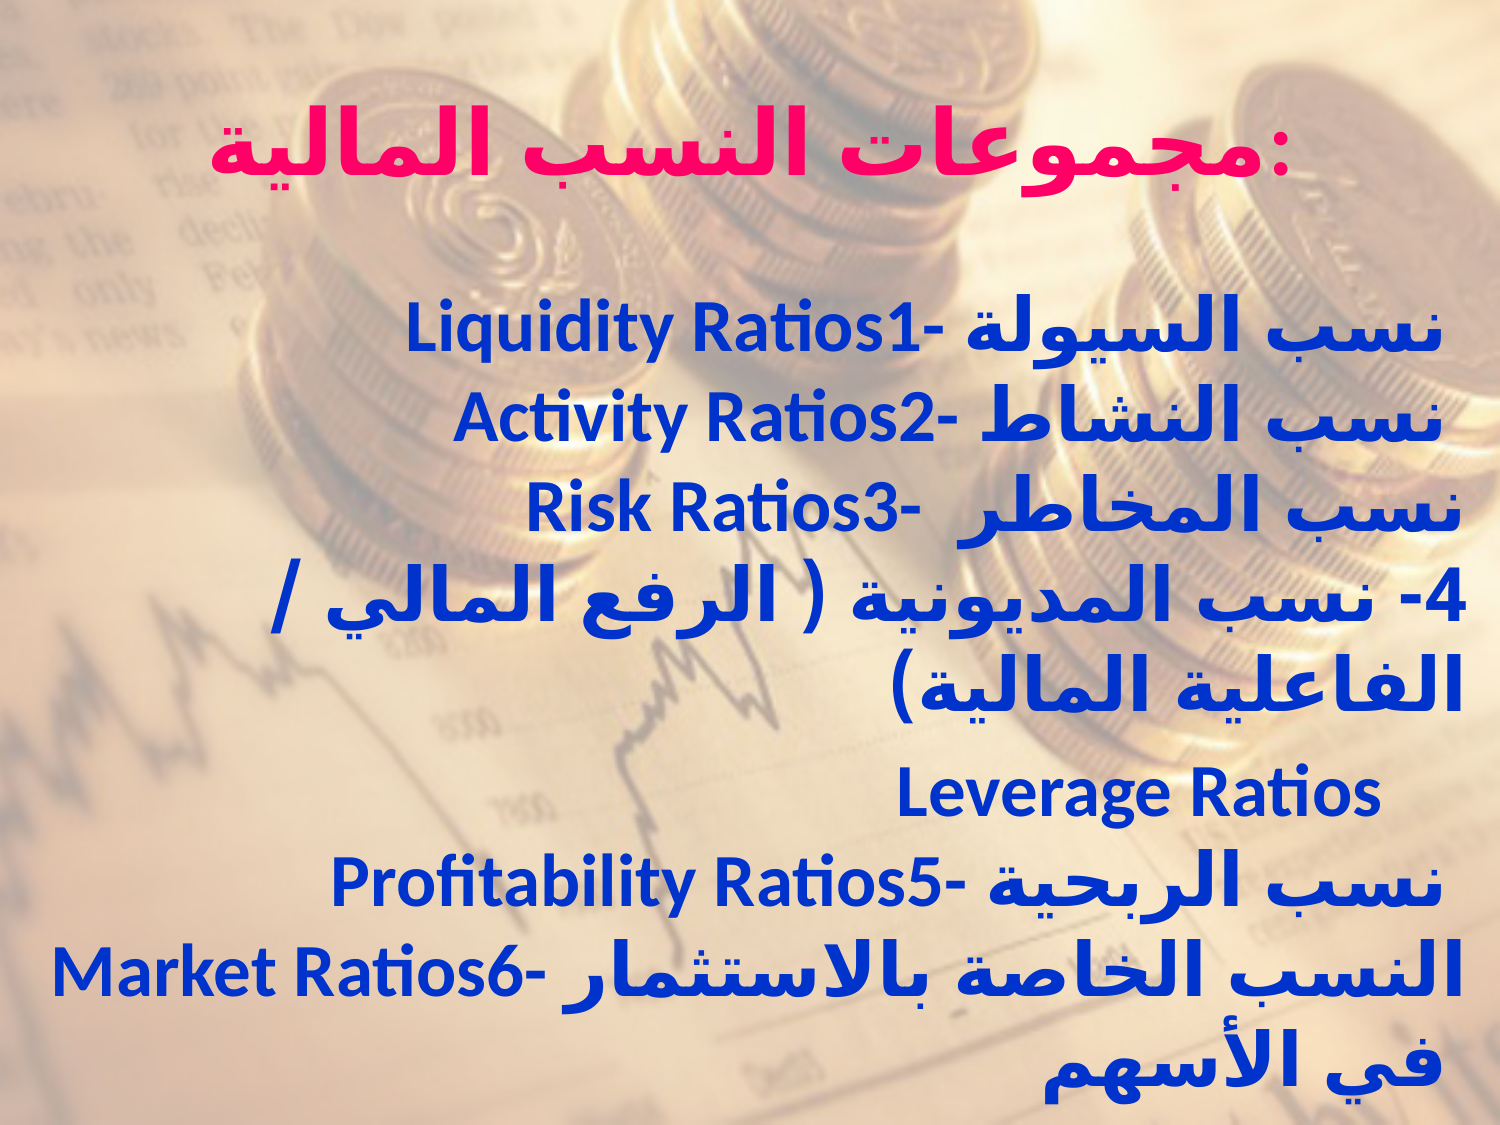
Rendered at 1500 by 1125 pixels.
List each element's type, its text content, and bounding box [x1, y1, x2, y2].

list Liquidity Ratios1- نسب السيولة Activity Ratios2- نسب النشاط Risk Ratios3- نسب المخاطر 4- نسب المديونية ( الرفع المالي / الفاعلية المالية) Leverage Ratios Profitability Ratios5- نسب الربحية Market Ratios6- النسب الخاصة بالاستثمار في الأسهم [0, 268, 1483, 1012]
title مجموعات النسب المالية: [75, 45, 1425, 233]
